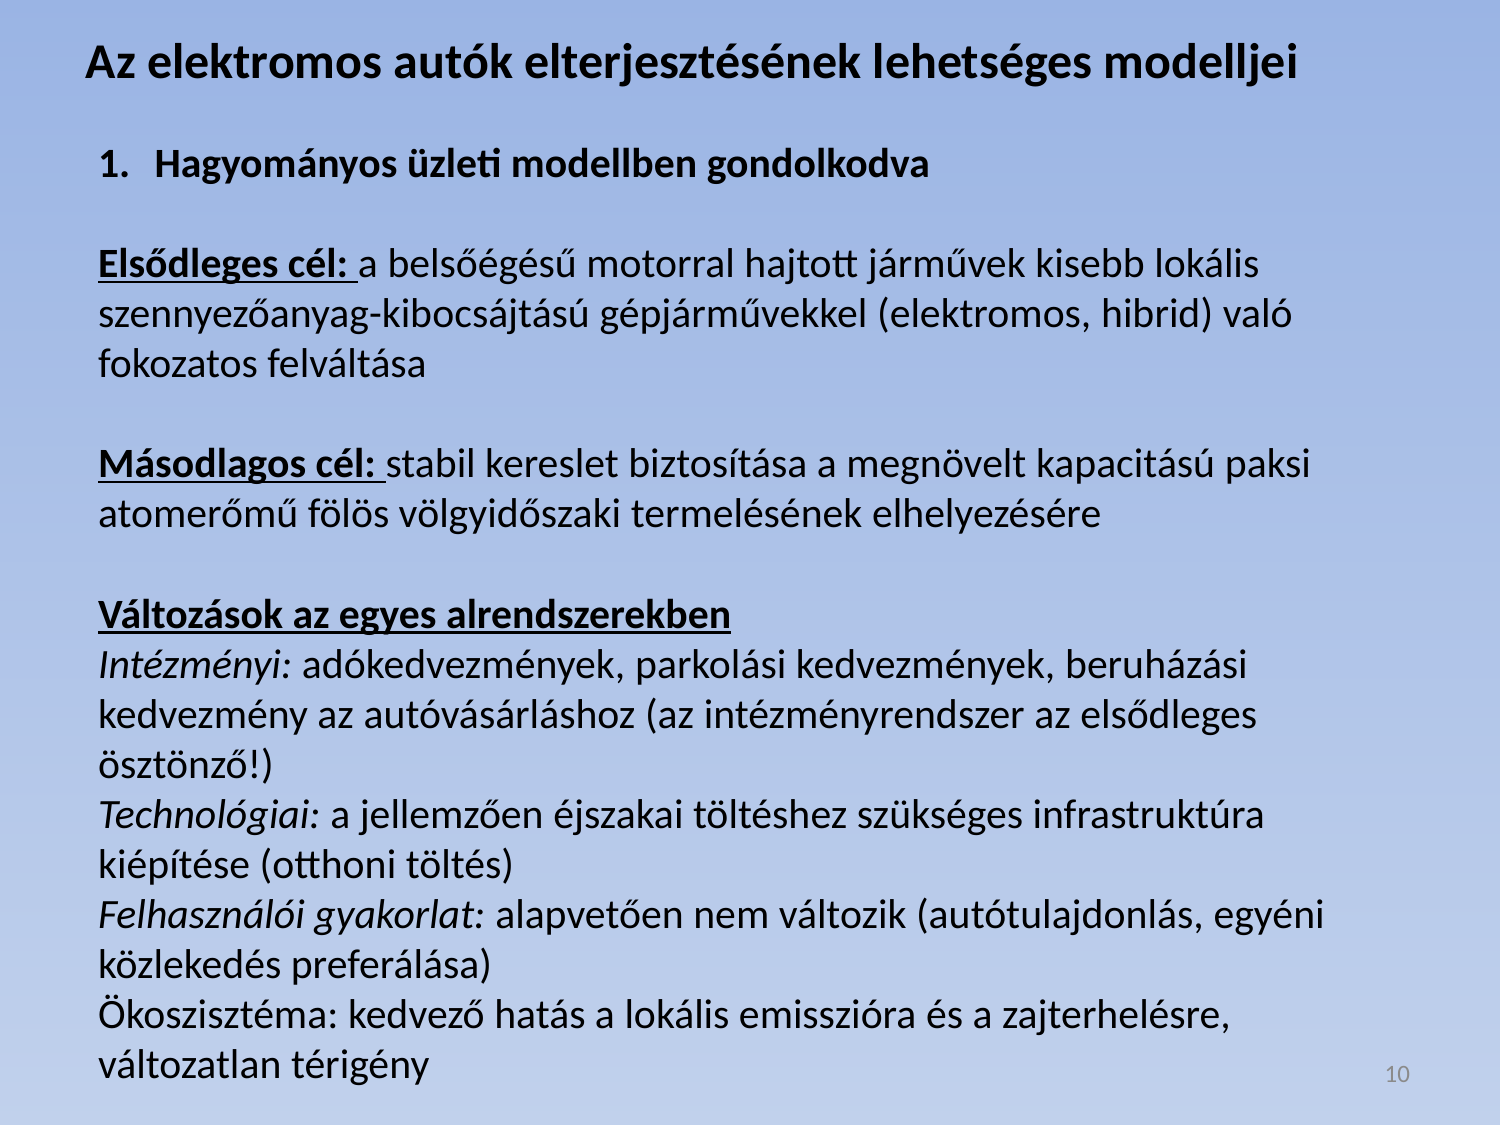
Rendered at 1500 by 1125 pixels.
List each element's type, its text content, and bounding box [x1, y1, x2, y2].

text_box Hagyományos üzleti modellben gondolkodva Elsődleges cél: a belsőégésű motorral hajtott járművek kisebb lokális szennyezőanyag-kibocsájtású gépjárművekkel (elektromos, hibrid) való fokozatos felváltása Másodlagos cél: stabil kereslet biztosítása a megnövelt kapacitású paksi atomerőmű fölös völgyidőszaki termelésének elhelyezésére Változások az egyes alrendszerekben Intézményi: adókedvezmények, parkolási kedvezmények, beruházási kedvezmény az autóvásárláshoz (az intézményrendszer az elsődleges ösztönző!) Technológiai: a jellemzően éjszakai töltéshez szükséges infrastruktúra kiépítése (otthoni töltés) Felhasználói gyakorlat: alapvetően nem változik (autótulajdonlás, egyéni közlekedés preferálása) Ökoszisztéma: kedvező hatás a lokális emisszióra és a zajterhelésre, változatlan térigény [83, 128, 1383, 1094]
text_box Az elektromos autók elterjesztésének lehetséges modelljei [71, 21, 1315, 97]
slide_number 10 [1074, 1042, 1425, 1103]
